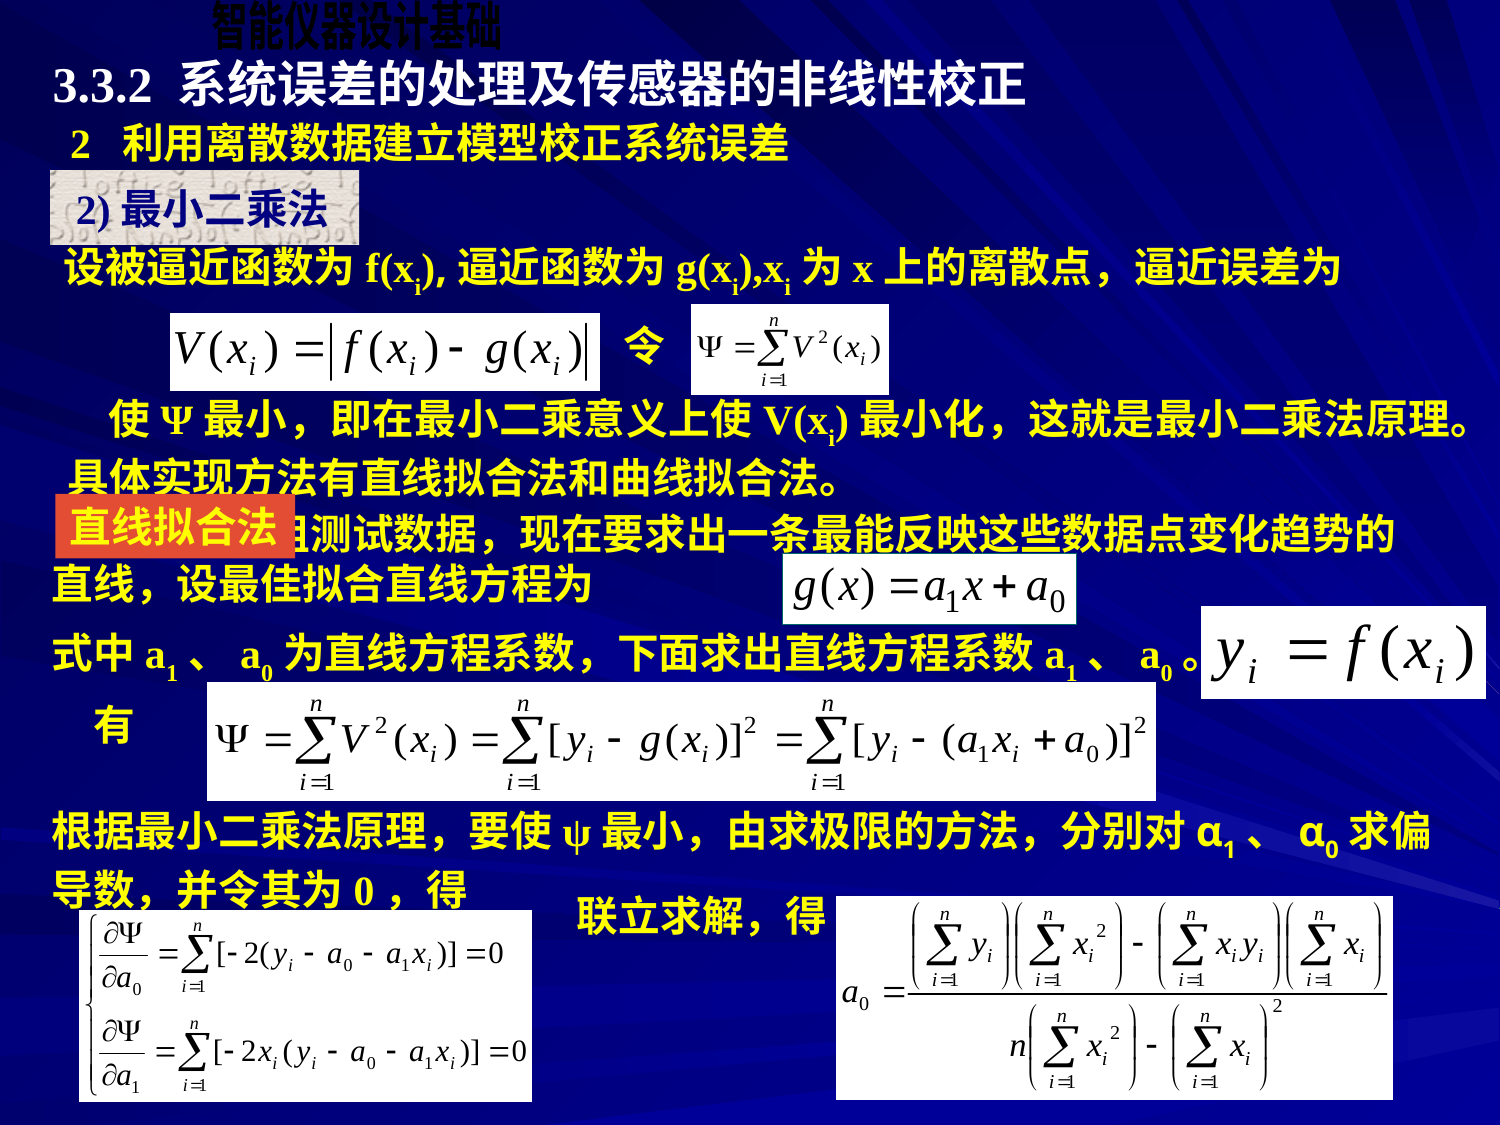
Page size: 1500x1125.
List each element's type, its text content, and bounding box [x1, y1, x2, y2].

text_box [836, 895, 1394, 1101]
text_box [169, 312, 600, 392]
text_box 3.3.2 系统误差的处理及传感器的非线性校正 [37, 45, 1351, 121]
text_box 设被逼近函数为f(xi),逼近函数为g(xi),xi为x上的离散点，逼近误差为 [9, 233, 1360, 409]
text_box 使Ψ最小，即在最小二乘意义上使V(xi)最小化，这就是最小二乘法原理。具体实现方法有直线拟合法和曲线拟合法。 [52, 385, 1466, 509]
text_box 式中a1、a0为直线方程系数，下面求出直线方程系数a1、a0。令 [36, 619, 1195, 694]
text_box 2)最小二乘法 [50, 170, 360, 245]
text_box 令 [609, 312, 685, 378]
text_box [78, 909, 533, 1102]
text_box 根据最小二乘法原理，要使ψ最小，由求极限的方法，分别对α1、α0求偏导数，并令其为0，得 [36, 797, 1479, 921]
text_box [206, 681, 1156, 802]
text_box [690, 303, 890, 396]
text_box 设一组测试数据，现在要求出一条最能反映这些数据点变化趋势的直线，设最佳拟合直线方程为 [36, 500, 1429, 616]
text_box 有 [79, 691, 160, 757]
text_box 直线拟合法 [55, 493, 296, 559]
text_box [782, 553, 1077, 625]
text_box 2 利用离散数据建立模型校正系统误差 [55, 121, 812, 174]
text_box 联立求解，得 [562, 882, 882, 948]
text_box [1200, 605, 1487, 700]
